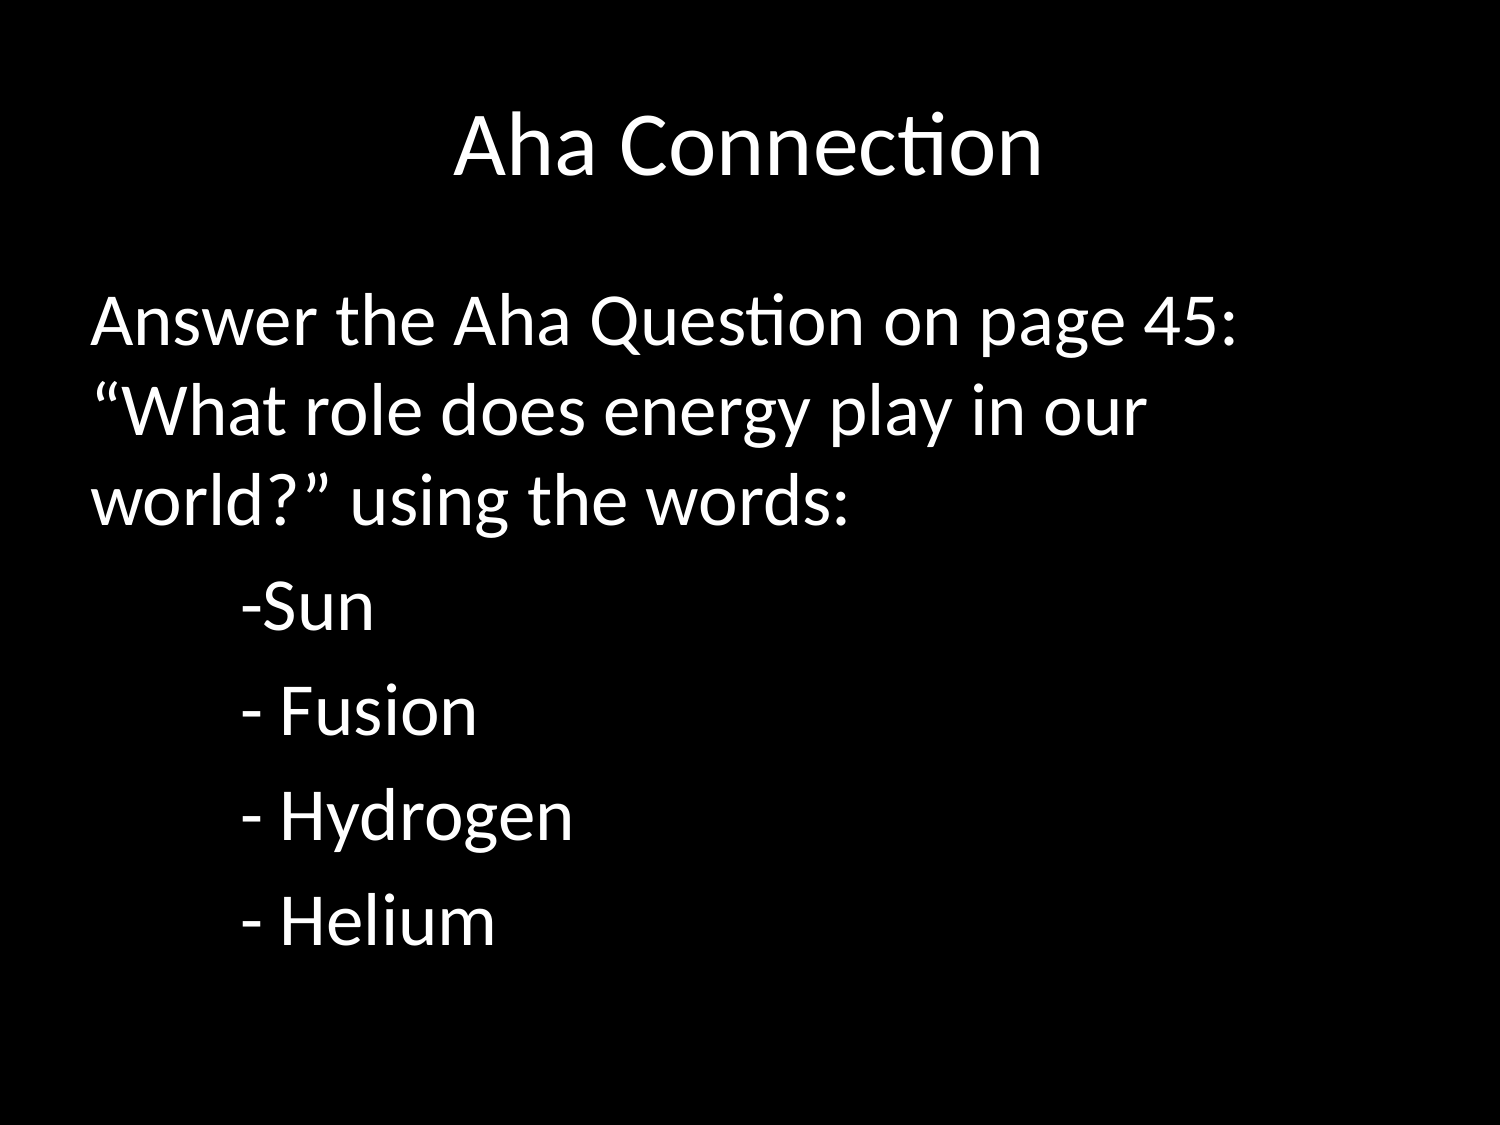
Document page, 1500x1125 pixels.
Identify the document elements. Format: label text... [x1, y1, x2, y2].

list Answer the Aha Question on page 45: “What role does energy play in our world?” using the words: -Sun - Fusion - Hydrogen - Helium [75, 262, 1425, 1005]
title Aha Connection [75, 45, 1425, 233]
